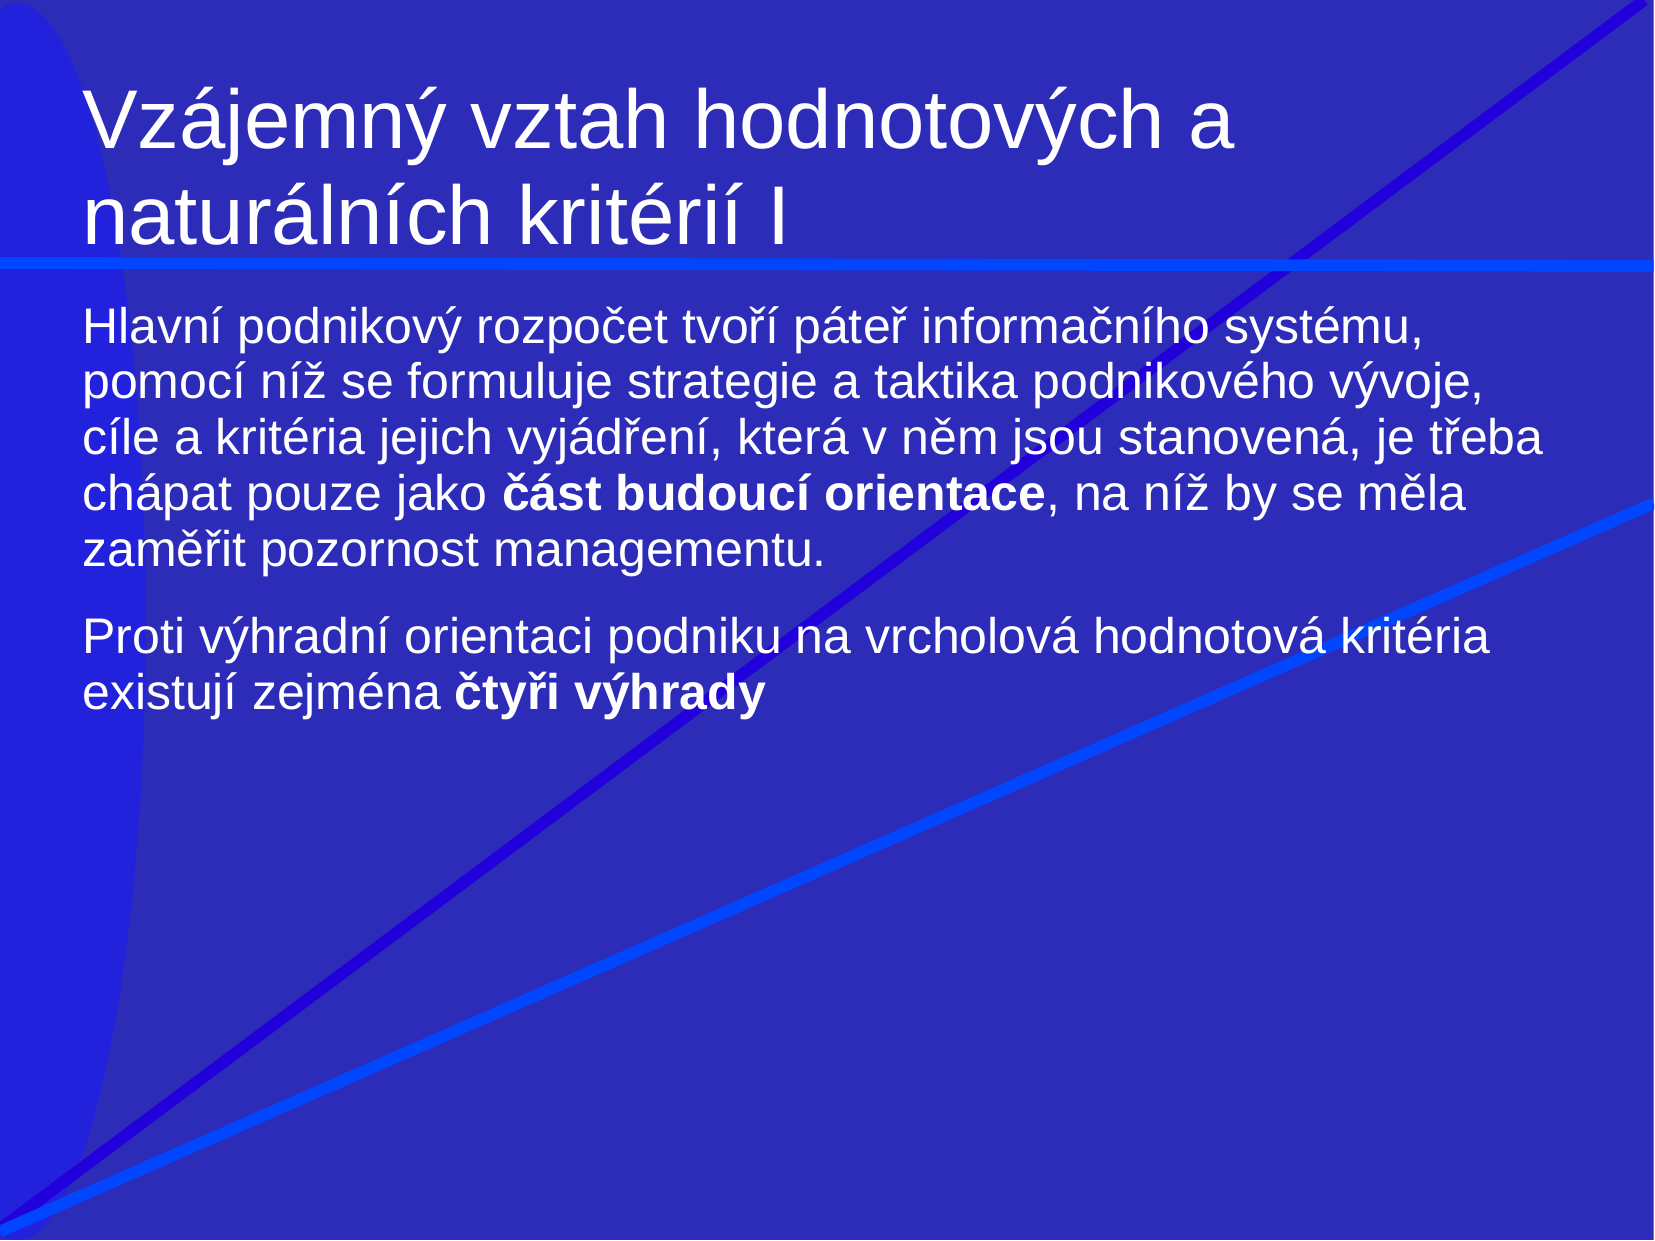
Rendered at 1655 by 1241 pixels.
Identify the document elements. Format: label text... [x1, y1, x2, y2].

text_box Hlavní podnikový rozpočet tvoří páteř informačního systému, pomocí níž se formuluje strategie a taktika podnikového vývoje, cíle a kritéria jejich vyjádření, která v něm jsou stanovená, je třeba chápat pouze jako část budoucí orientace, na níž by se měla zaměřit pozornost managementu. Proti výhradní orientaci podniku na vrcholová hodnotová kritéria existují zejména čtyři výhrady [80, 298, 1547, 720]
title Vzájemný vztah hodnotových a naturálních kritérií I [80, 69, 1574, 277]
